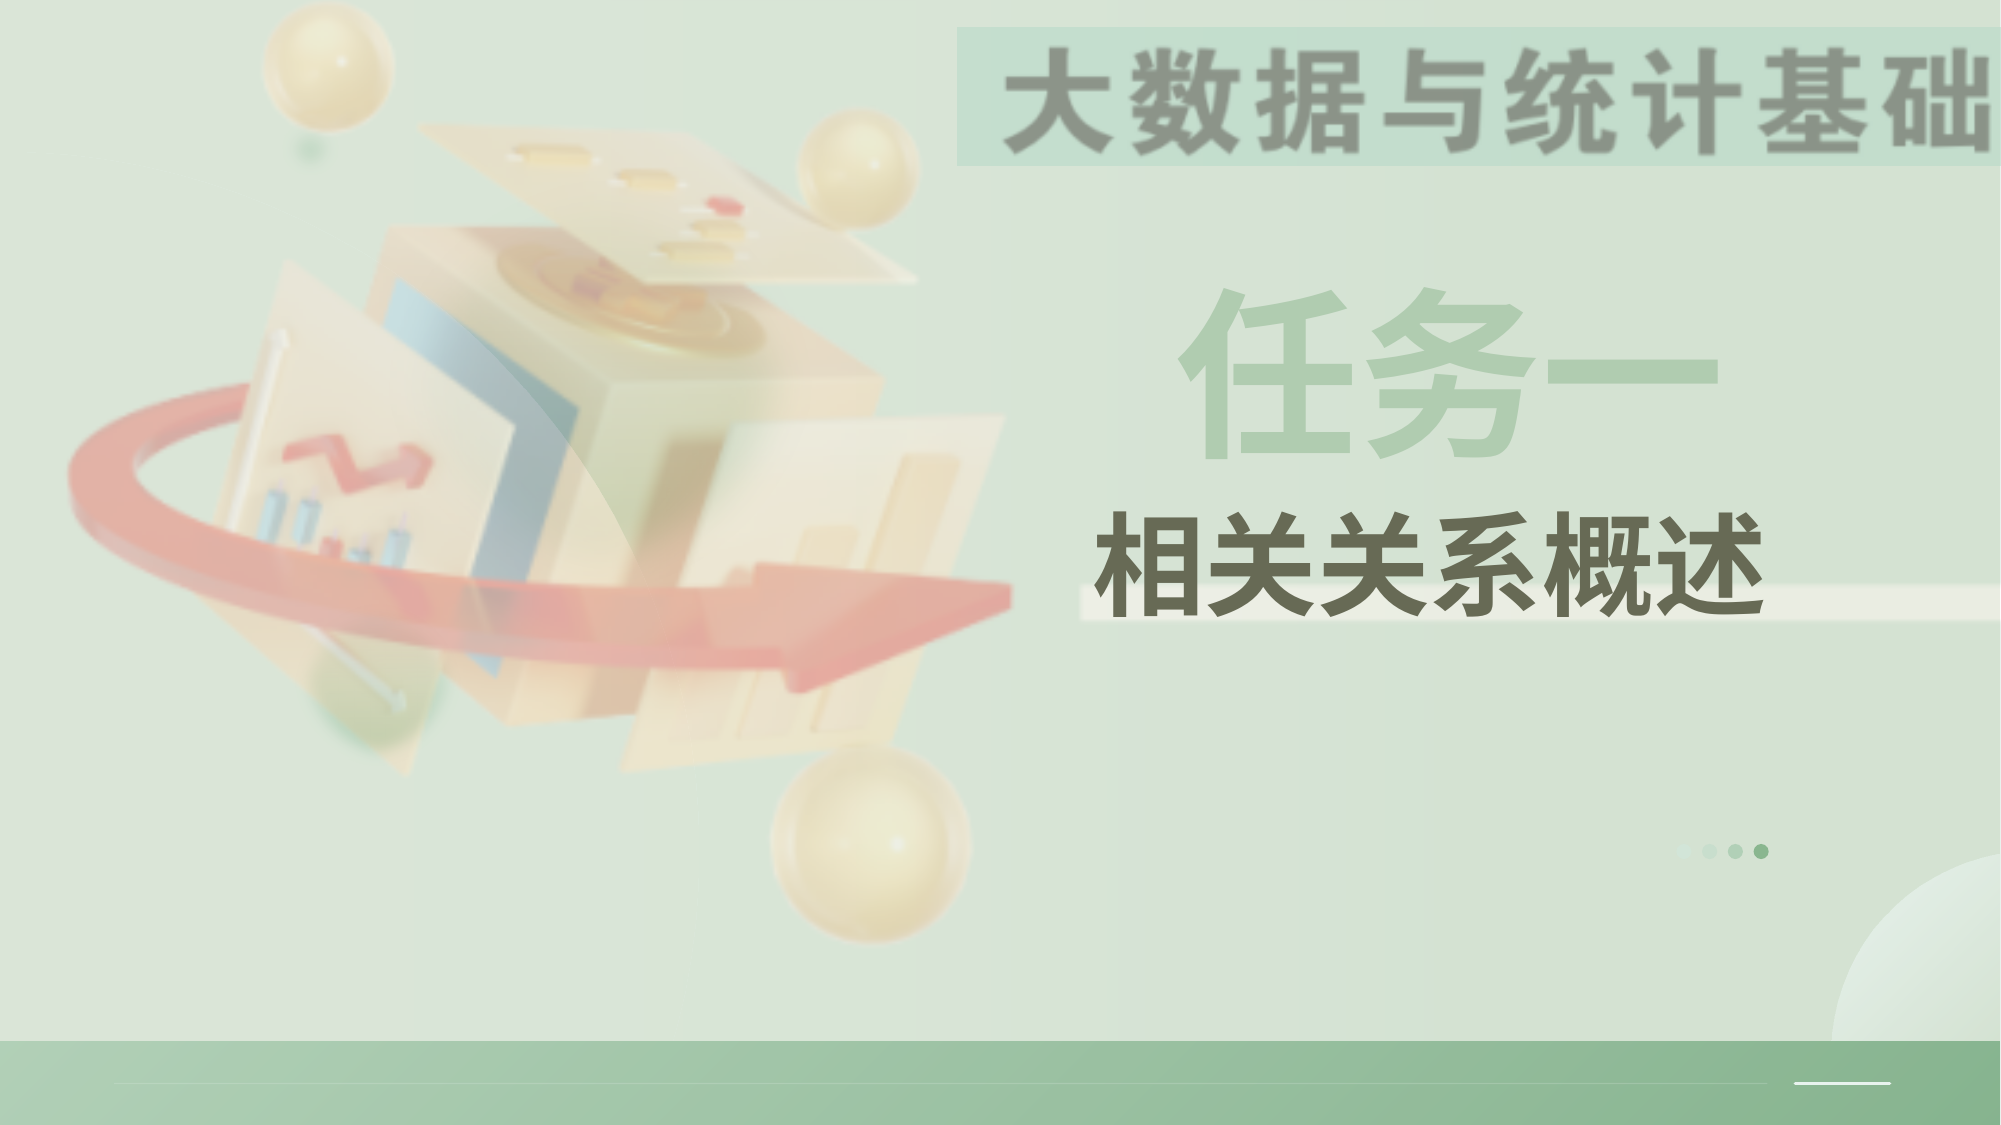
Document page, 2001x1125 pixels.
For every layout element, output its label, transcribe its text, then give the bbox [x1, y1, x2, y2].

title 相关关系概述 [870, 495, 1768, 833]
list 任务一 [870, 182, 1767, 480]
